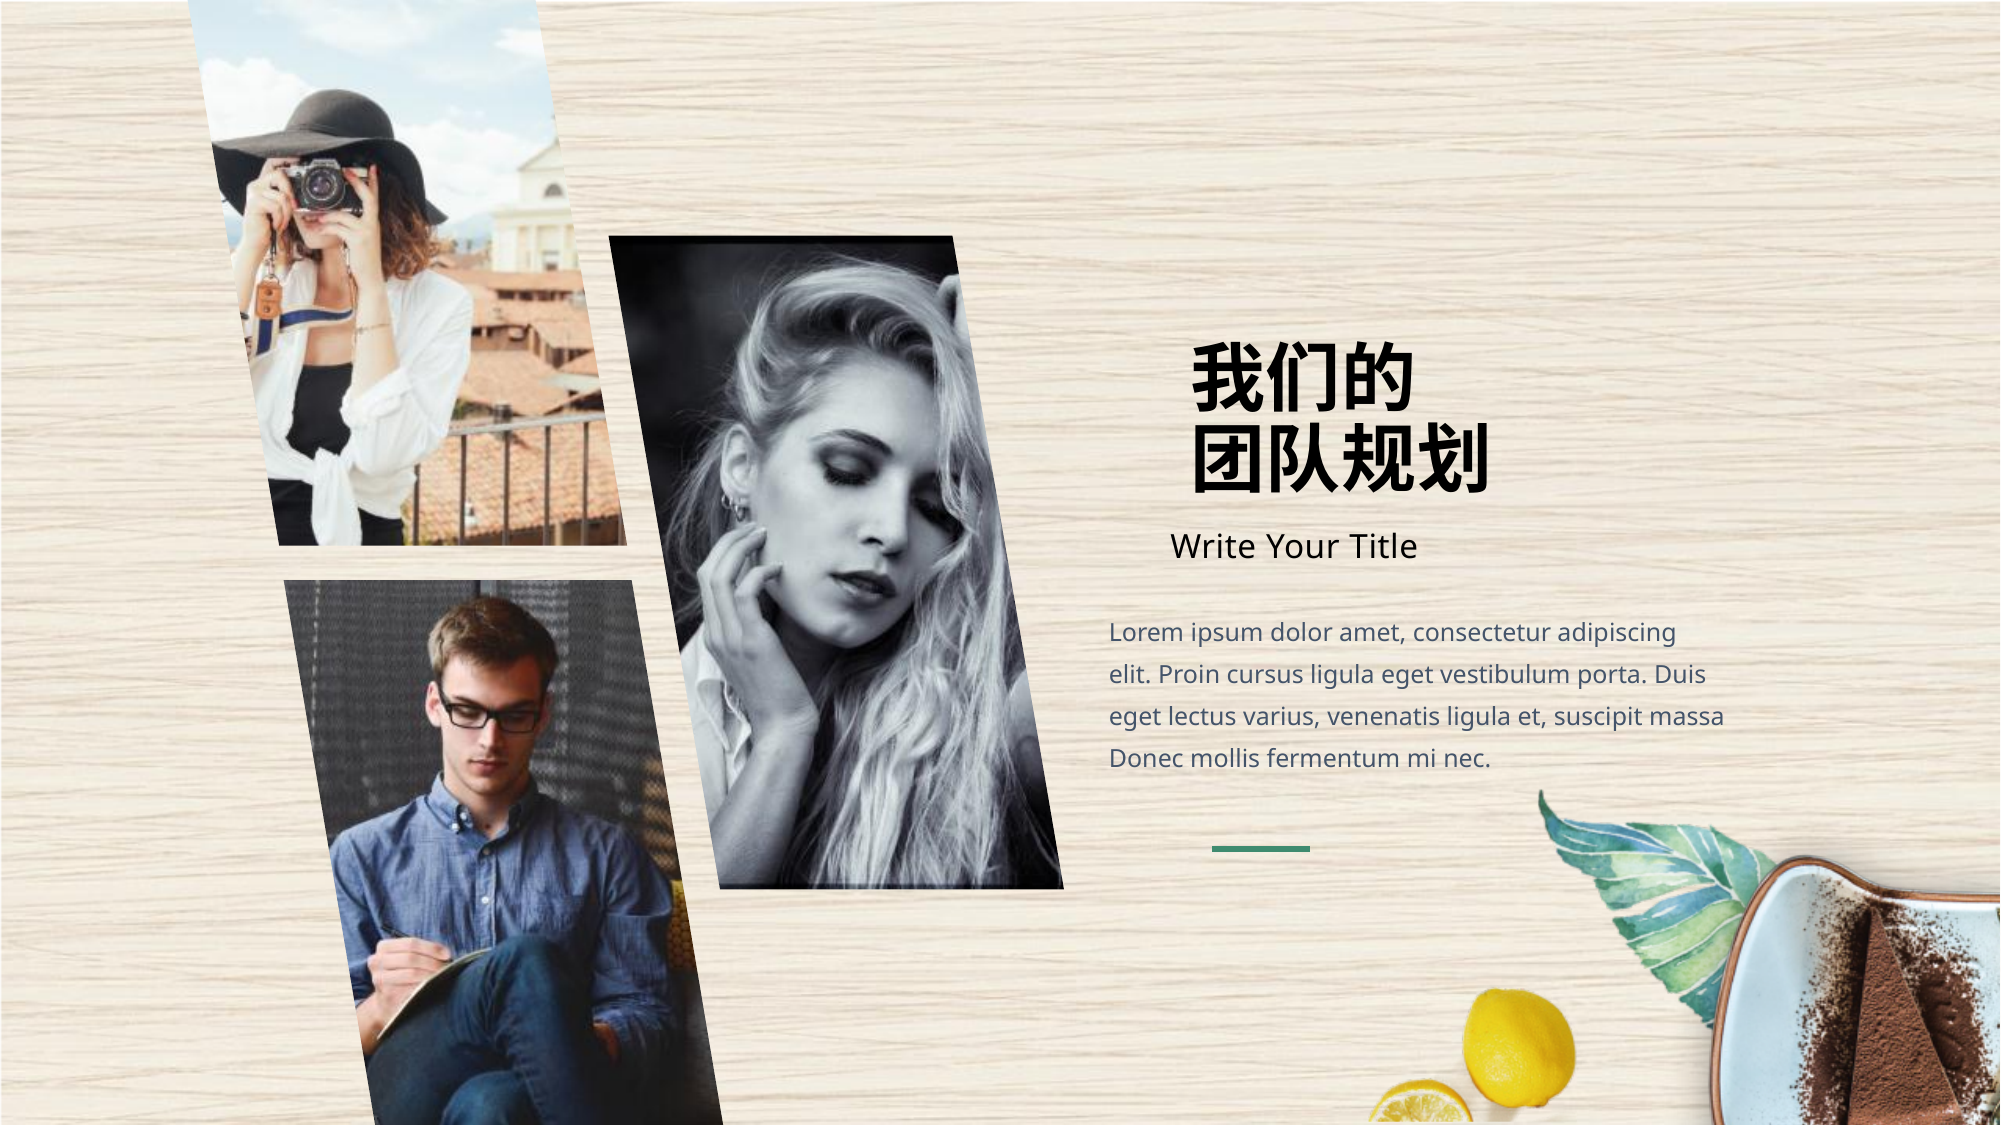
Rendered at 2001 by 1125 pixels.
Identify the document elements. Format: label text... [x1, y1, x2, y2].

text_box Write Your Title [1155, 517, 1434, 573]
picture [3, 0, 2001, 1125]
text_box 我们的 团队规划 [1175, 333, 1790, 510]
text_box Lorem ipsum dolor amet, consectetur adipiscing elit. Proin cursus ligula eget vestibulum porta. Duis eget lectus varius, venenatis ligula et, suscipit massa Donec mollis fermentum mi nec. [1094, 597, 1747, 780]
